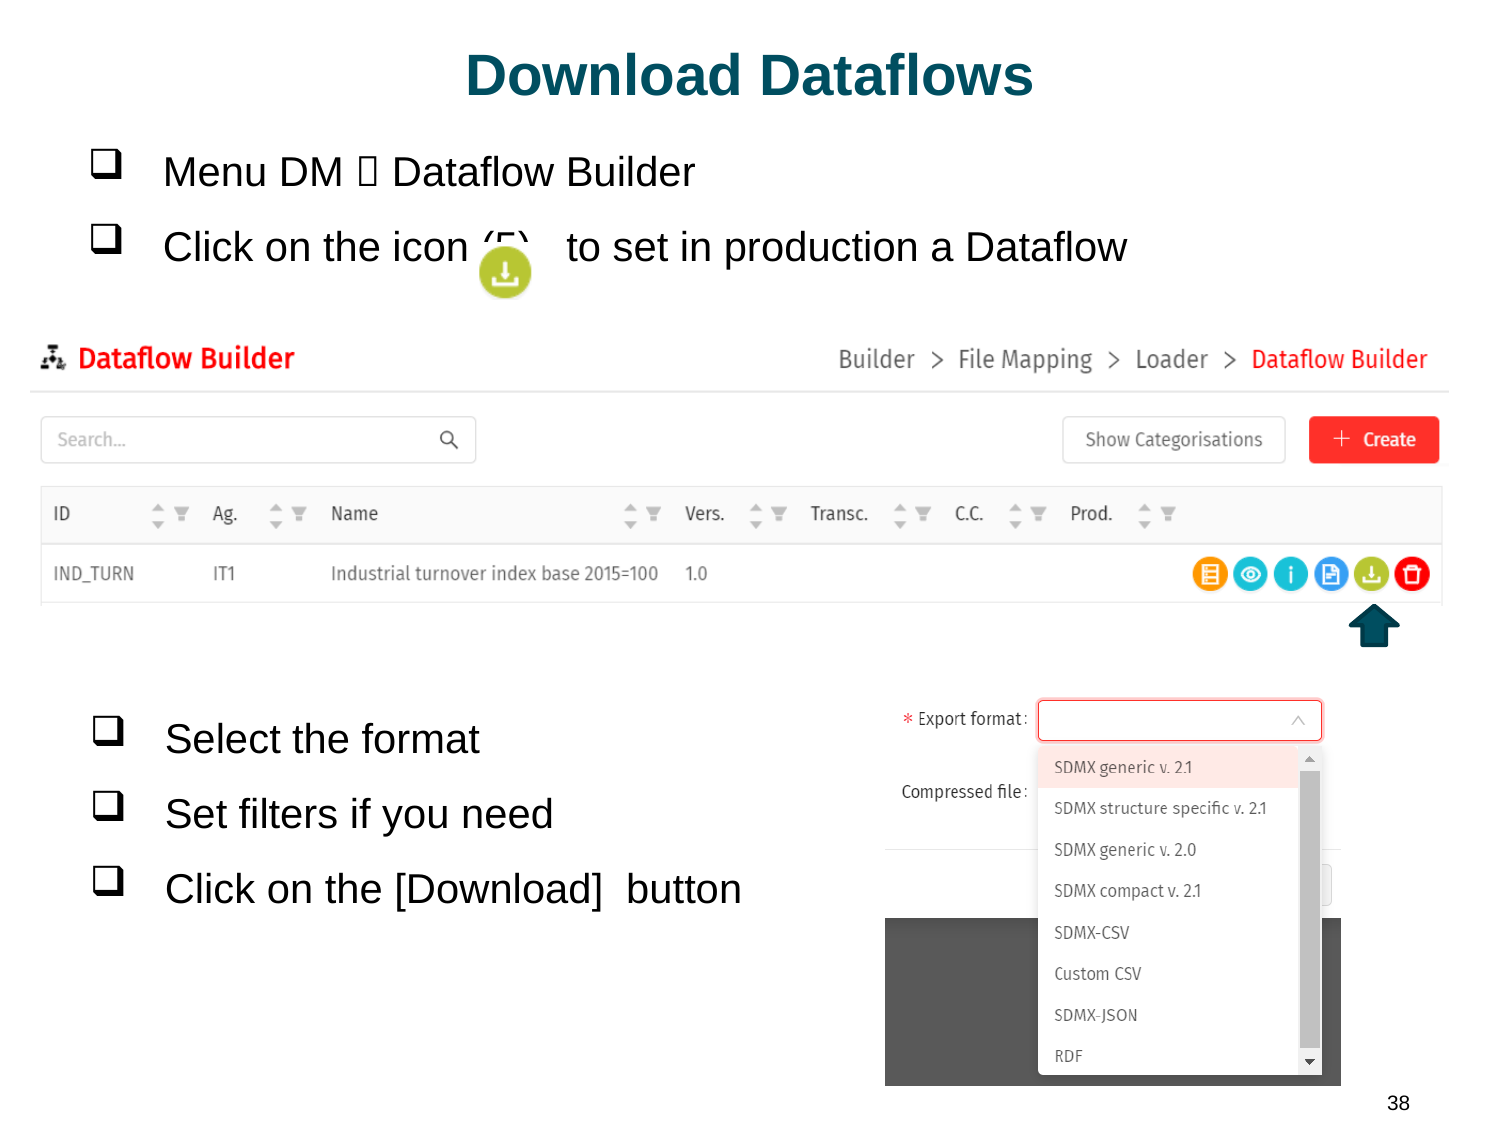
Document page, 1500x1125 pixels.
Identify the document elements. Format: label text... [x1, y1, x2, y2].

picture [885, 668, 1341, 1087]
title Download Dataflows [75, 20, 1425, 125]
picture [477, 241, 534, 301]
slide_number 38 [1074, 1082, 1425, 1125]
text_box Select the format Set filters if you need Click on the [Download] button [74, 704, 857, 920]
picture [29, 337, 1449, 606]
text_box Menu DM  Dataflow Builder Click on the icon (5) to set in production a Dataflow [73, 137, 1425, 277]
text_box [1348, 614, 1400, 648]
